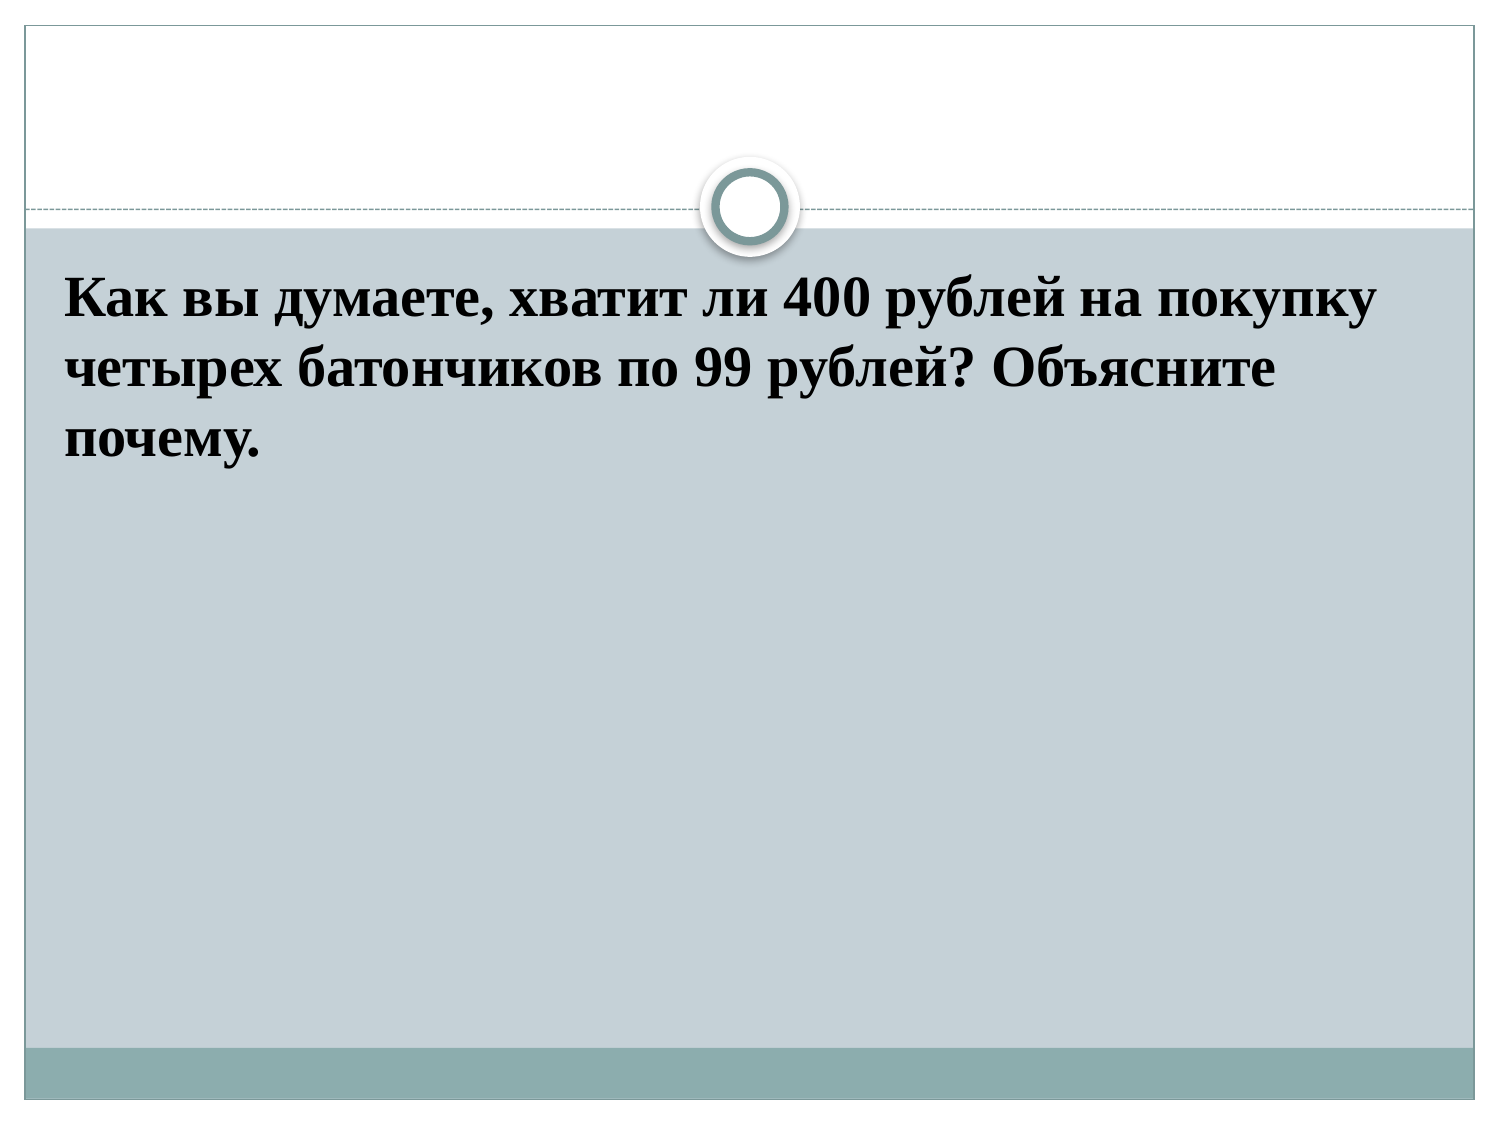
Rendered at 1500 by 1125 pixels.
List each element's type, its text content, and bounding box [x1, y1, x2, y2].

list Как вы думаете, хватит ли 400 рублей на покупку четырех батончиков по 99 рублей? Объясните почему. [49, 250, 1445, 1001]
